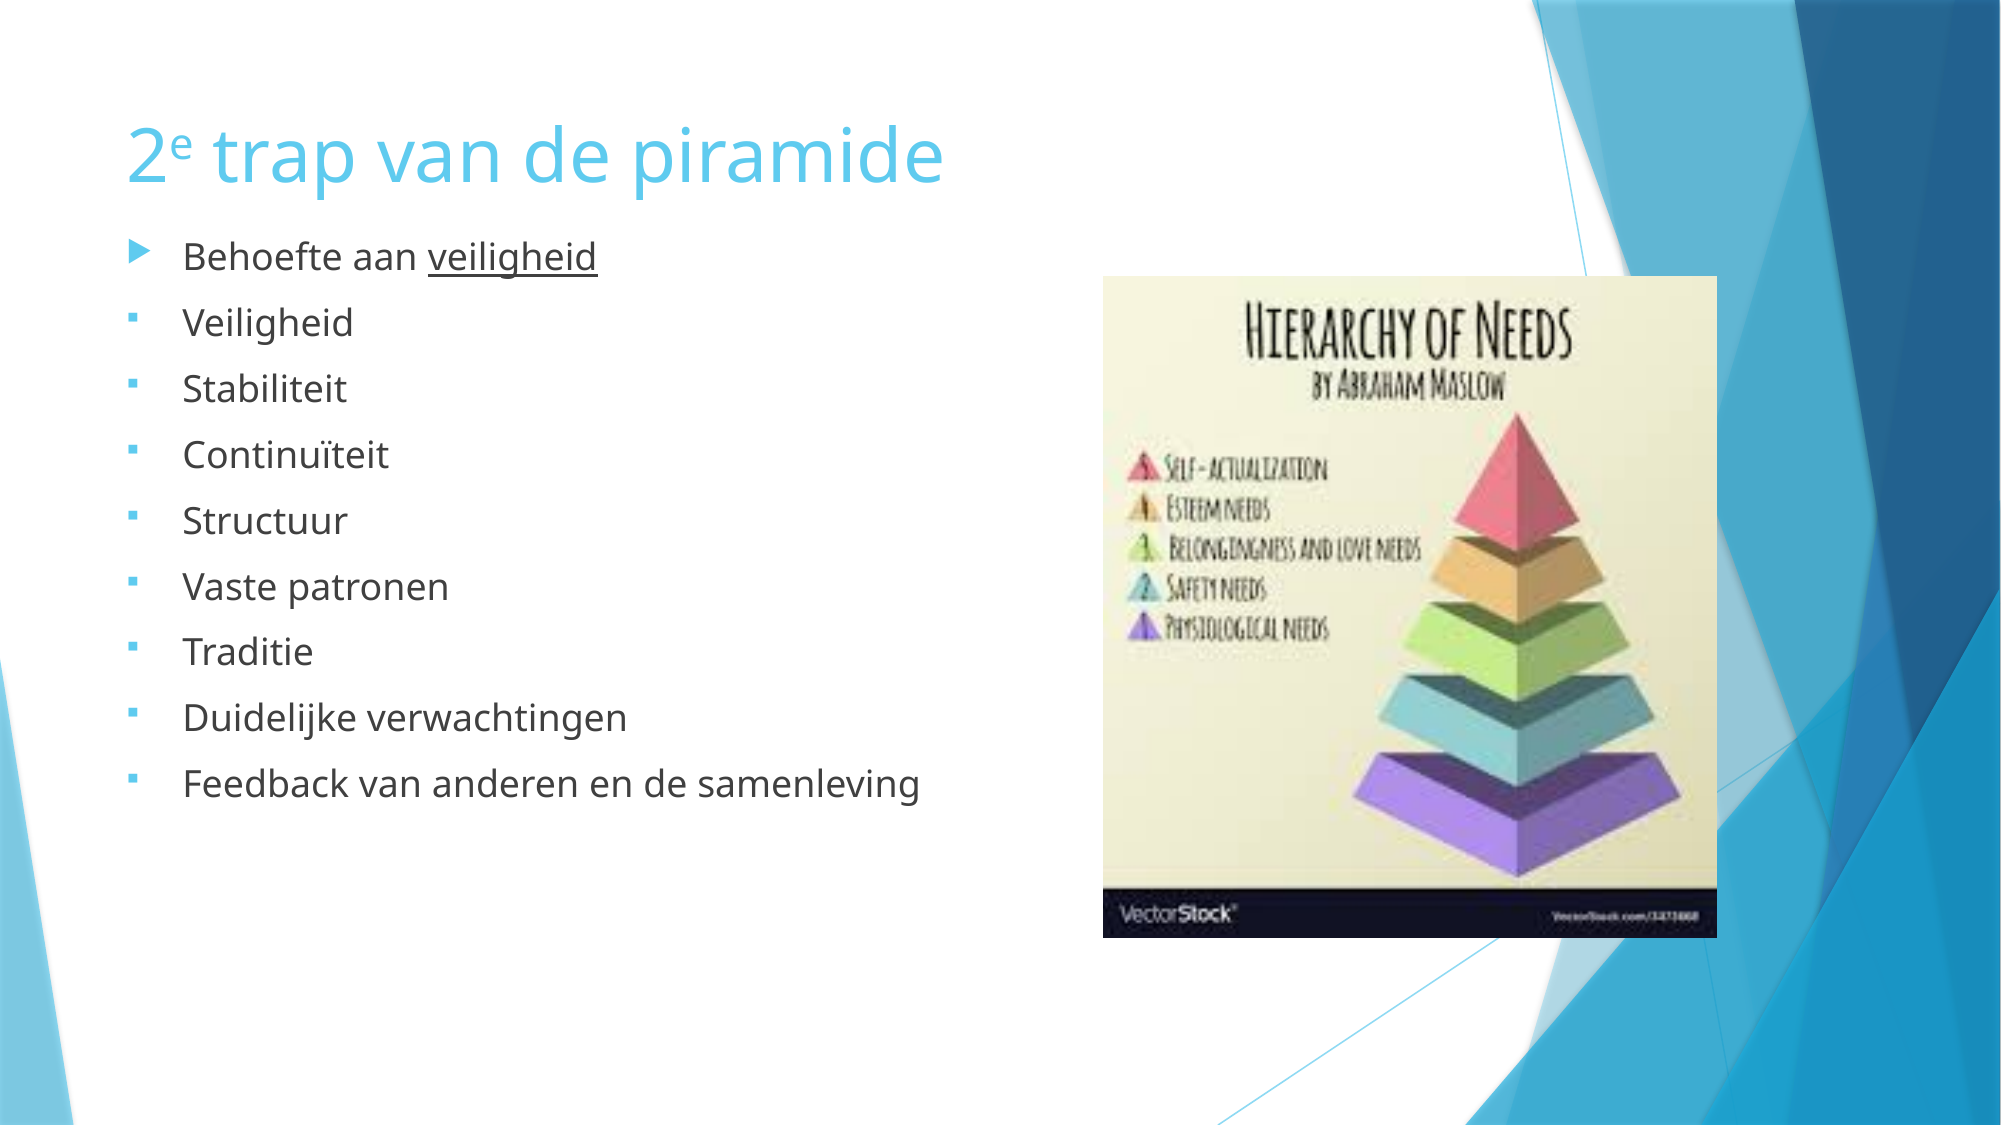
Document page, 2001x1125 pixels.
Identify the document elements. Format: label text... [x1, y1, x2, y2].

picture [1102, 275, 1717, 938]
list Behoefte aan veiligheid Veiligheid Stabiliteit Continuïteit Structuur Vaste patronen Traditie Duidelijke verwachtingen Feedback van anderen en de samenleving [111, 225, 1522, 863]
title 2e trap van de piramide [111, 99, 1522, 225]
